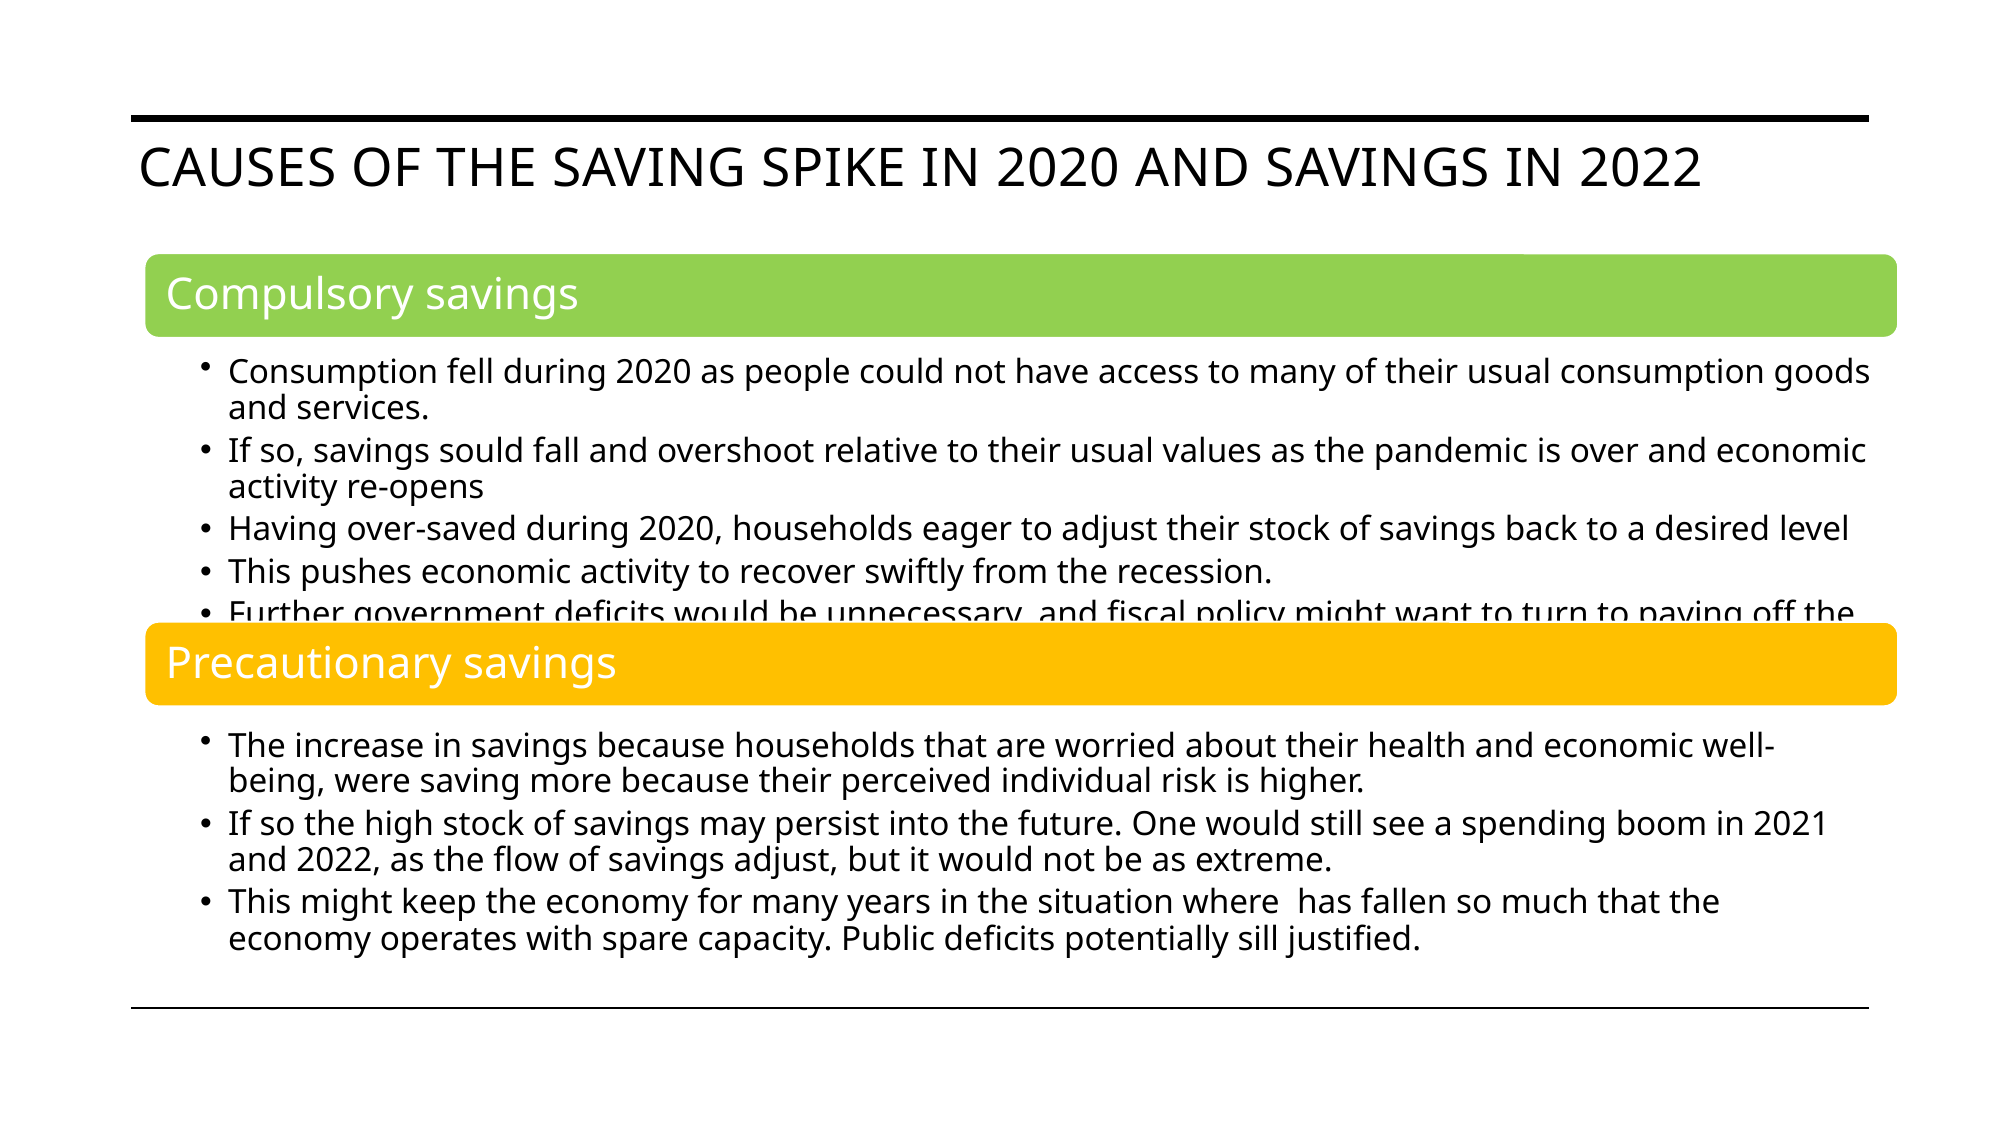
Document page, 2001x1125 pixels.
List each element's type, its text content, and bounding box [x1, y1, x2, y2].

title Causes of the saving spike in 2020 and savings in 2022 [123, 125, 1877, 245]
